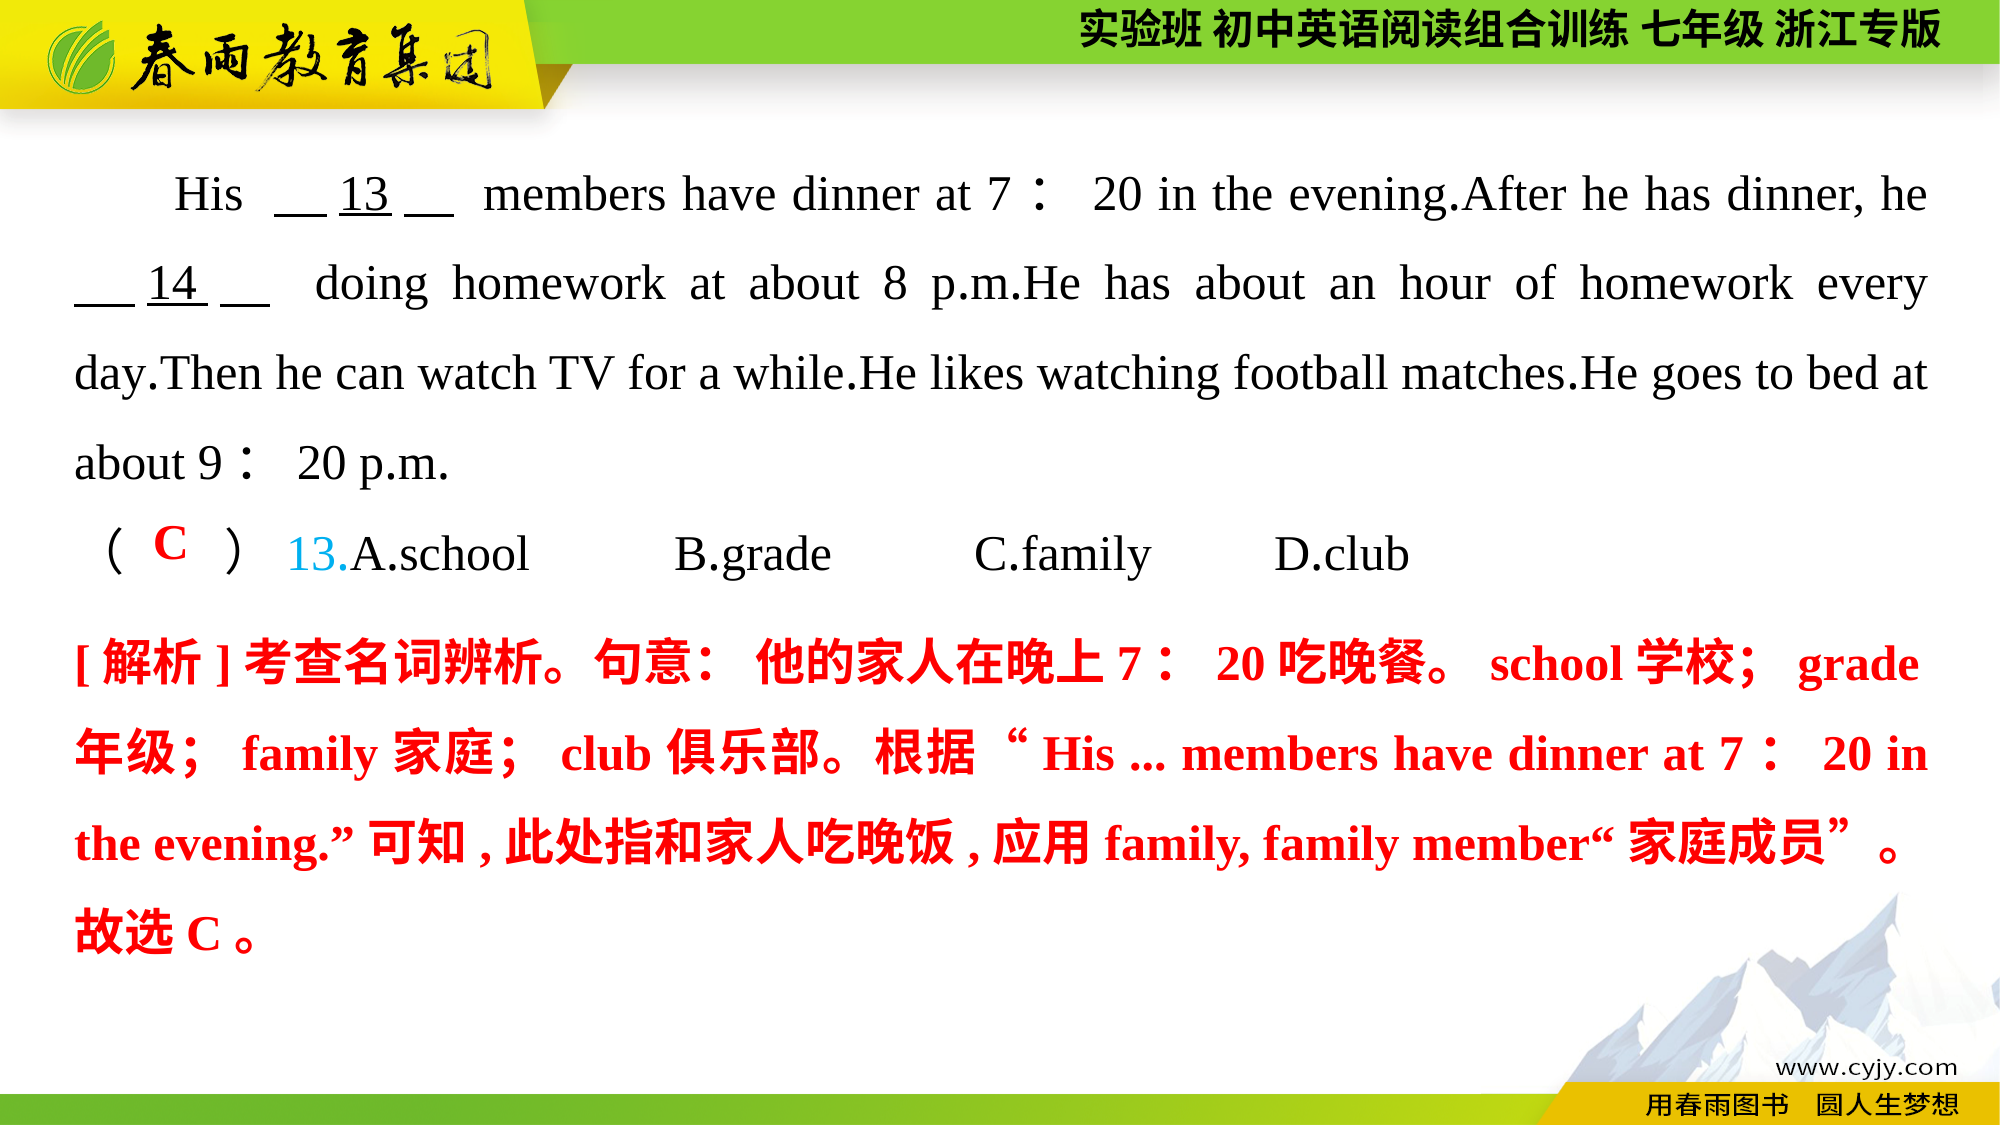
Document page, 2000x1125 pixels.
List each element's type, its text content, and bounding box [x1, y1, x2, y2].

picture [0, 0, 2000, 1125]
text_box [解析]考查名词辨析。句意： 他的家人在晚上7：20吃晚餐。school学校；grade年级；family家庭；club俱乐部。根据“His ... members have dinner at 7：20 in the evening.”可知,此处指和家人吃晚饭,应用family, family member“家庭成员”。故选C。 [59, 593, 1944, 969]
list His 13 members have dinner at 7：20 in the evening.After he has dinner, he 14 doing homework at about 8 p.m.He has about an hour of homework every day.Then he can watch TV for a while.He likes watching football matches.He goes to bed at about 9：20 p.m. （ ）13.A.school B.grade C.family D.club [59, 122, 1944, 581]
text_box C [138, 501, 204, 577]
